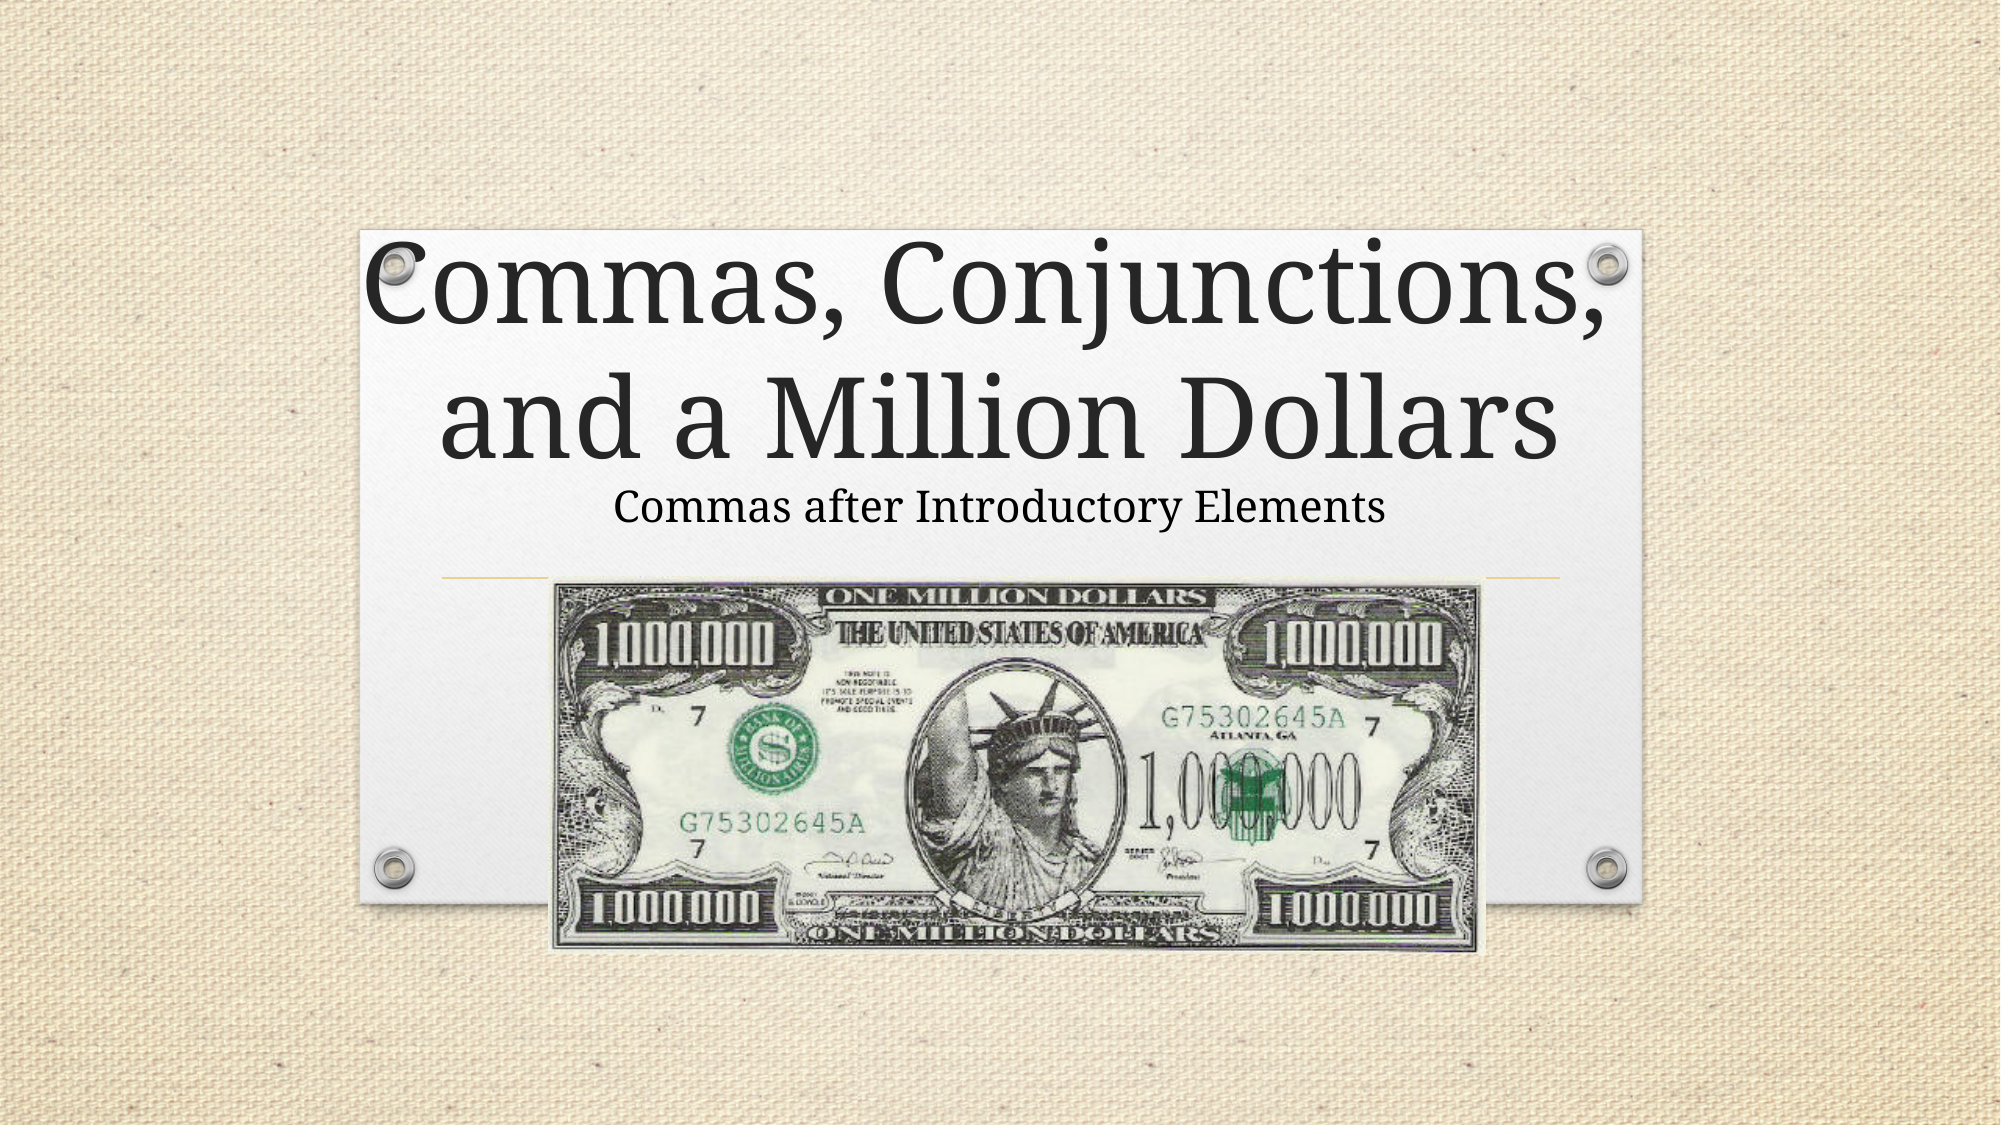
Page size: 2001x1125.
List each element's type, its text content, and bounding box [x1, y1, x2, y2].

title Commas, Conjunctions, and a Million Dollars [249, 96, 1751, 471]
picture [0, 0, 2001, 1125]
subtitle Commas after Introductory Elements [249, 471, 1751, 744]
